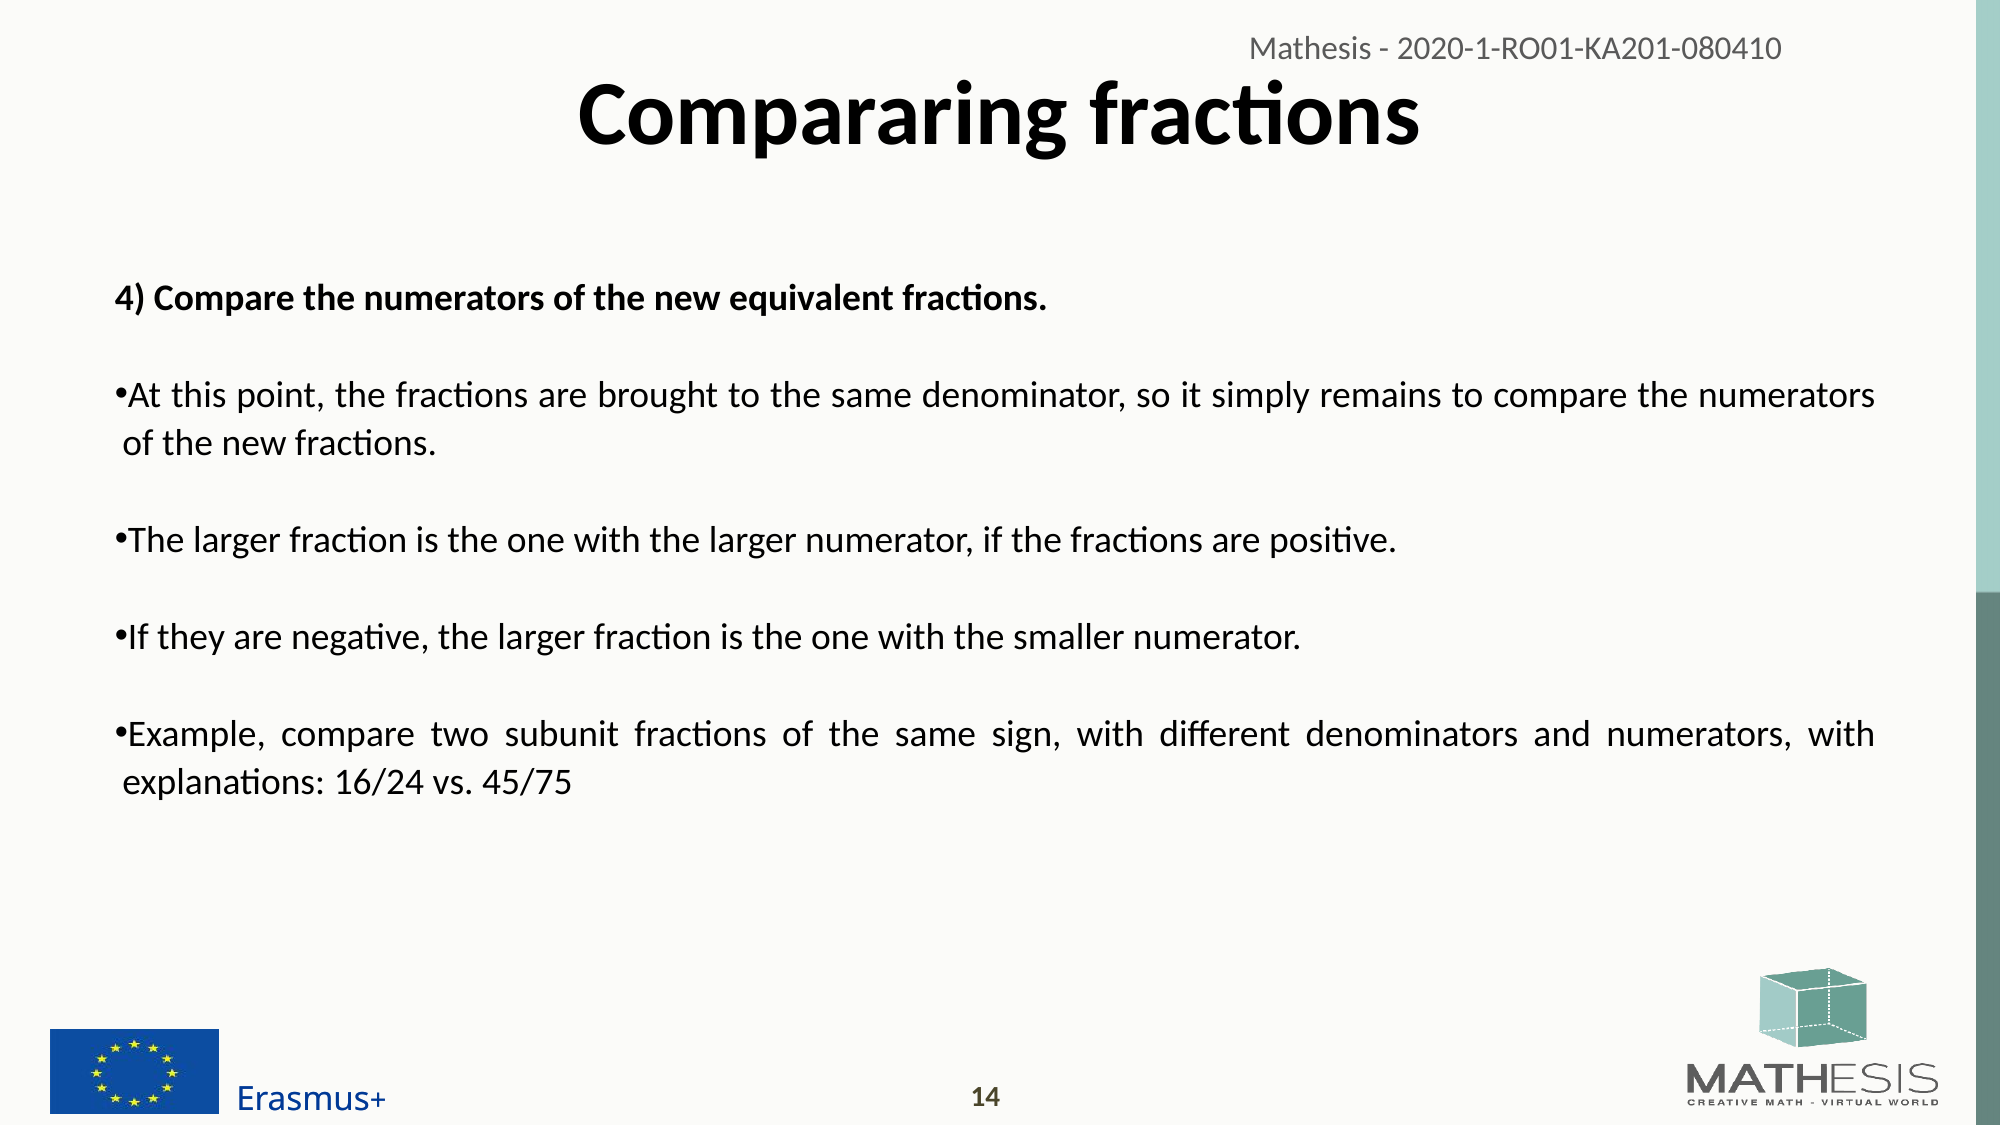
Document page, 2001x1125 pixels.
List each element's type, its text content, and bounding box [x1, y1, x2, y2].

title Compararing fractions [99, 45, 1900, 233]
list 4) Compare the numerators of the new equivalent fractions. At this point, the fractions are brought to the same denominator, so it simply remains to compare the numerators of the new fractions. The larger fraction is the one with the larger numerator, if the fractions are positive. If they are negative, the larger fraction is the one with the smaller numerator. Example, compare two subunit fractions of the same sign, with different denominators and numerators, with explanations: 16/24 vs. 45/75 [99, 262, 1900, 1005]
picture [50, 1029, 219, 1114]
